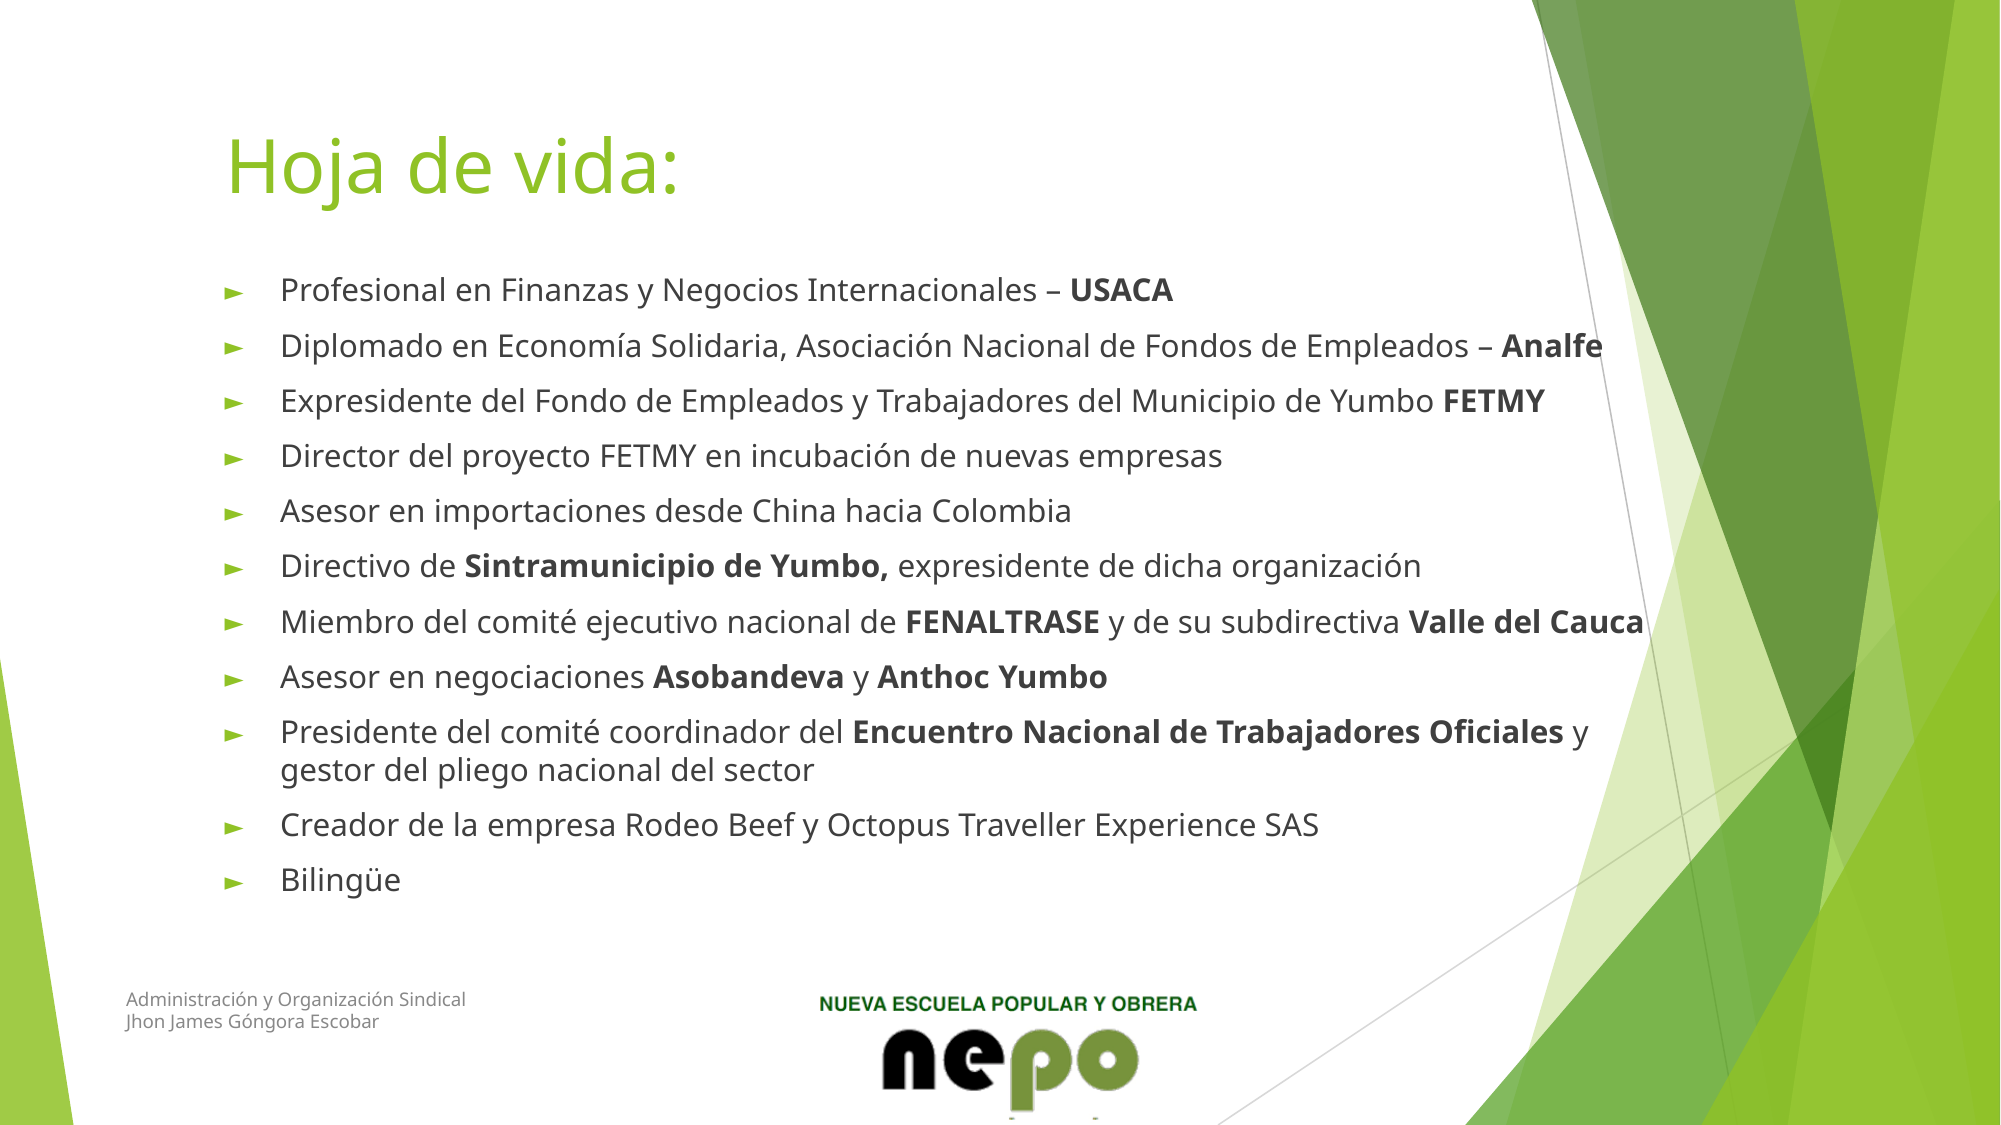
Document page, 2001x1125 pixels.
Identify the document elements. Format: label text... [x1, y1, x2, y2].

list Profesional en Finanzas y Negocios Internacionales – USACA Diplomado en Economía Solidaria, Asociación Nacional de Fondos de Empleados – Analfe Expresidente del Fondo de Empleados y Trabajadores del Municipio de Yumbo FETMY Director del proyecto FETMY en incubación de nuevas empresas Asesor en importaciones desde China hacia Colombia Directivo de Sintramunicipio de Yumbo, expresidente de dicha organización Miembro del comité ejecutivo nacional de FENALTRASE y de su subdirectiva Valle del Cauca Asesor en negociaciones Asobandeva y Anthoc Yumbo Presidente del comité coordinador del Encuentro Nacional de Trabajadores Oficiales y gestor del pliego nacional del sector Creador de la empresa Rodeo Beef y Octopus Traveller Experience SAS Bilingüe [209, 262, 1673, 920]
picture [815, 985, 1203, 1125]
title Hoja de vida: [210, 111, 1673, 262]
footer Administración y Organización Sindical Jhon James Góngora Escobar [111, 991, 810, 1051]
